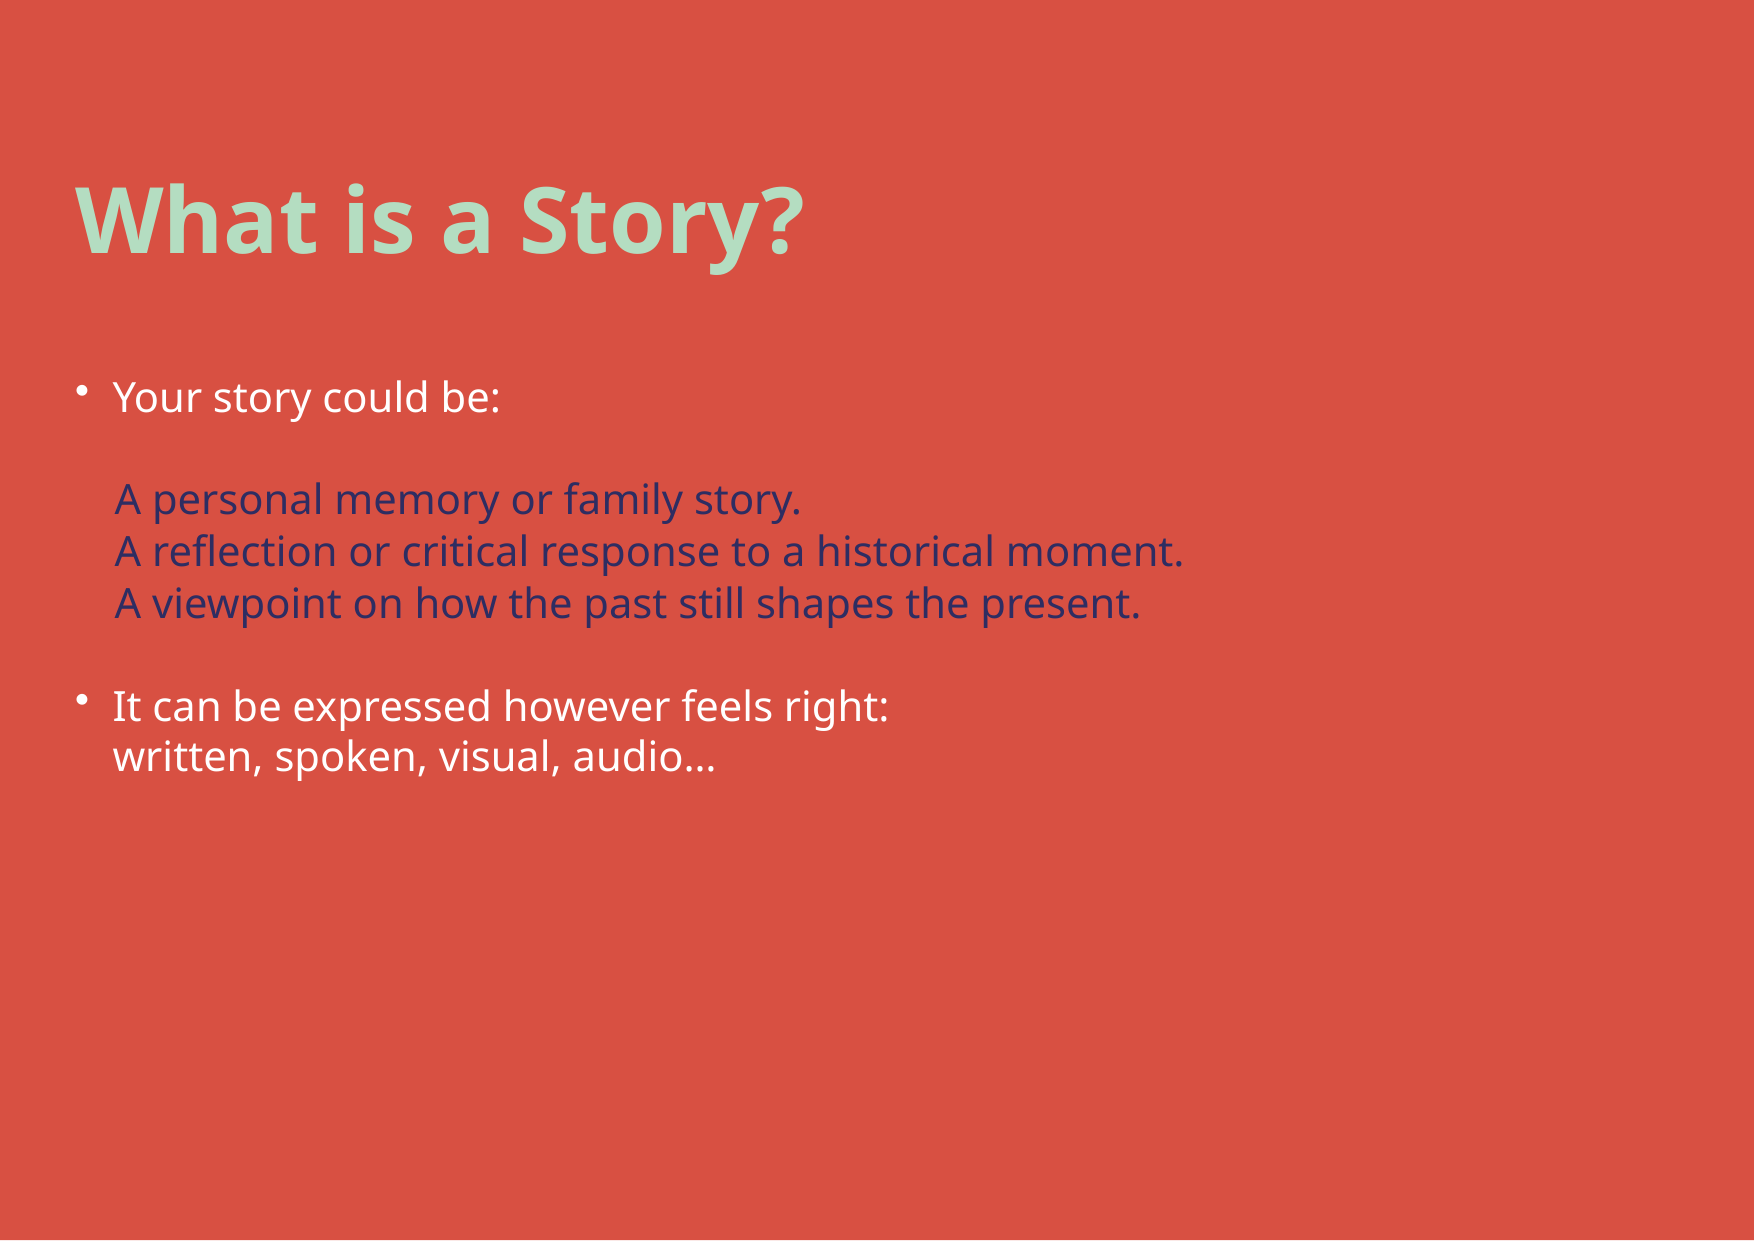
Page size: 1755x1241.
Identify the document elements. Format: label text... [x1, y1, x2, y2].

text_box Your story could be: A personal memory or family story. A reflection or critical response to a historical moment. A viewpoint on how the past still shapes the present. It can be expressed however feels right: written, spoken, visual, audio… [72, 368, 1456, 780]
title What is a Story? [72, 159, 1130, 368]
text_box [0, 0, 1754, 1241]
